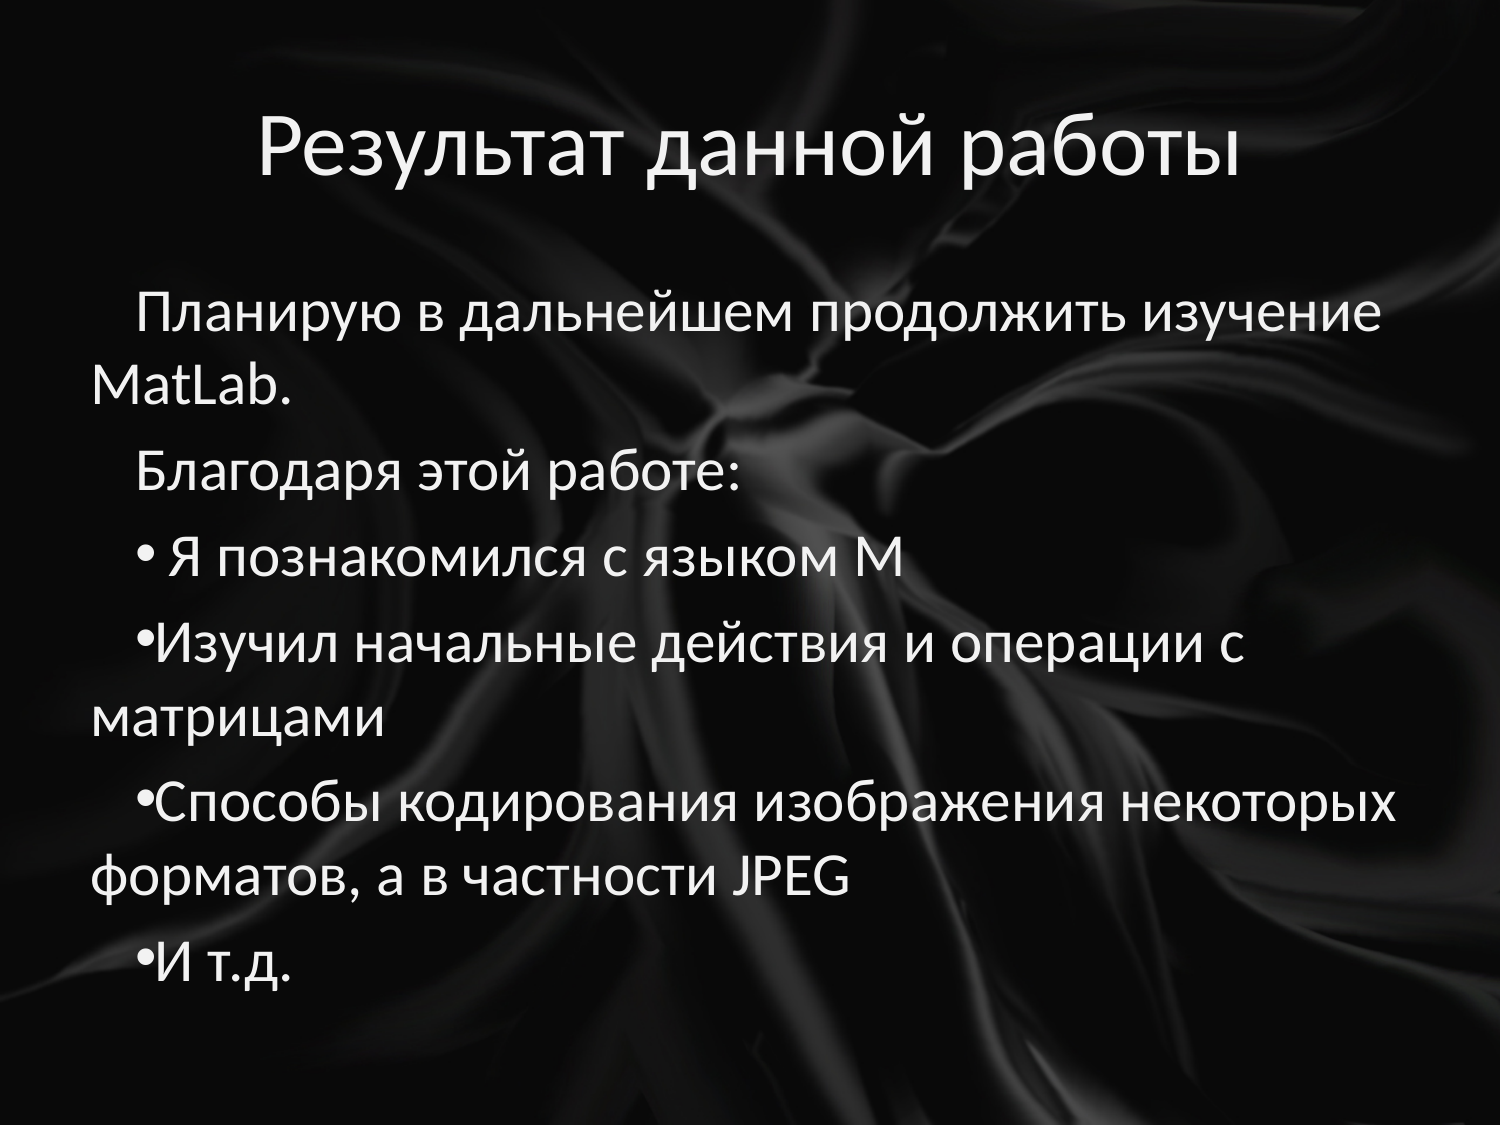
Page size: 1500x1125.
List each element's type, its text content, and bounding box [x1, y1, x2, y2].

picture [0, 0, 1500, 1125]
title Результат данной работы [75, 45, 1425, 233]
list Планирую в дальнейшем продолжить изучение MatLab. Благодаря этой работе: Я познакомился с языком М Изучил начальные действия и операции с матрицами Способы кодирования изображения некоторых форматов, а в частности JPEG И т.д. [75, 262, 1425, 1005]
